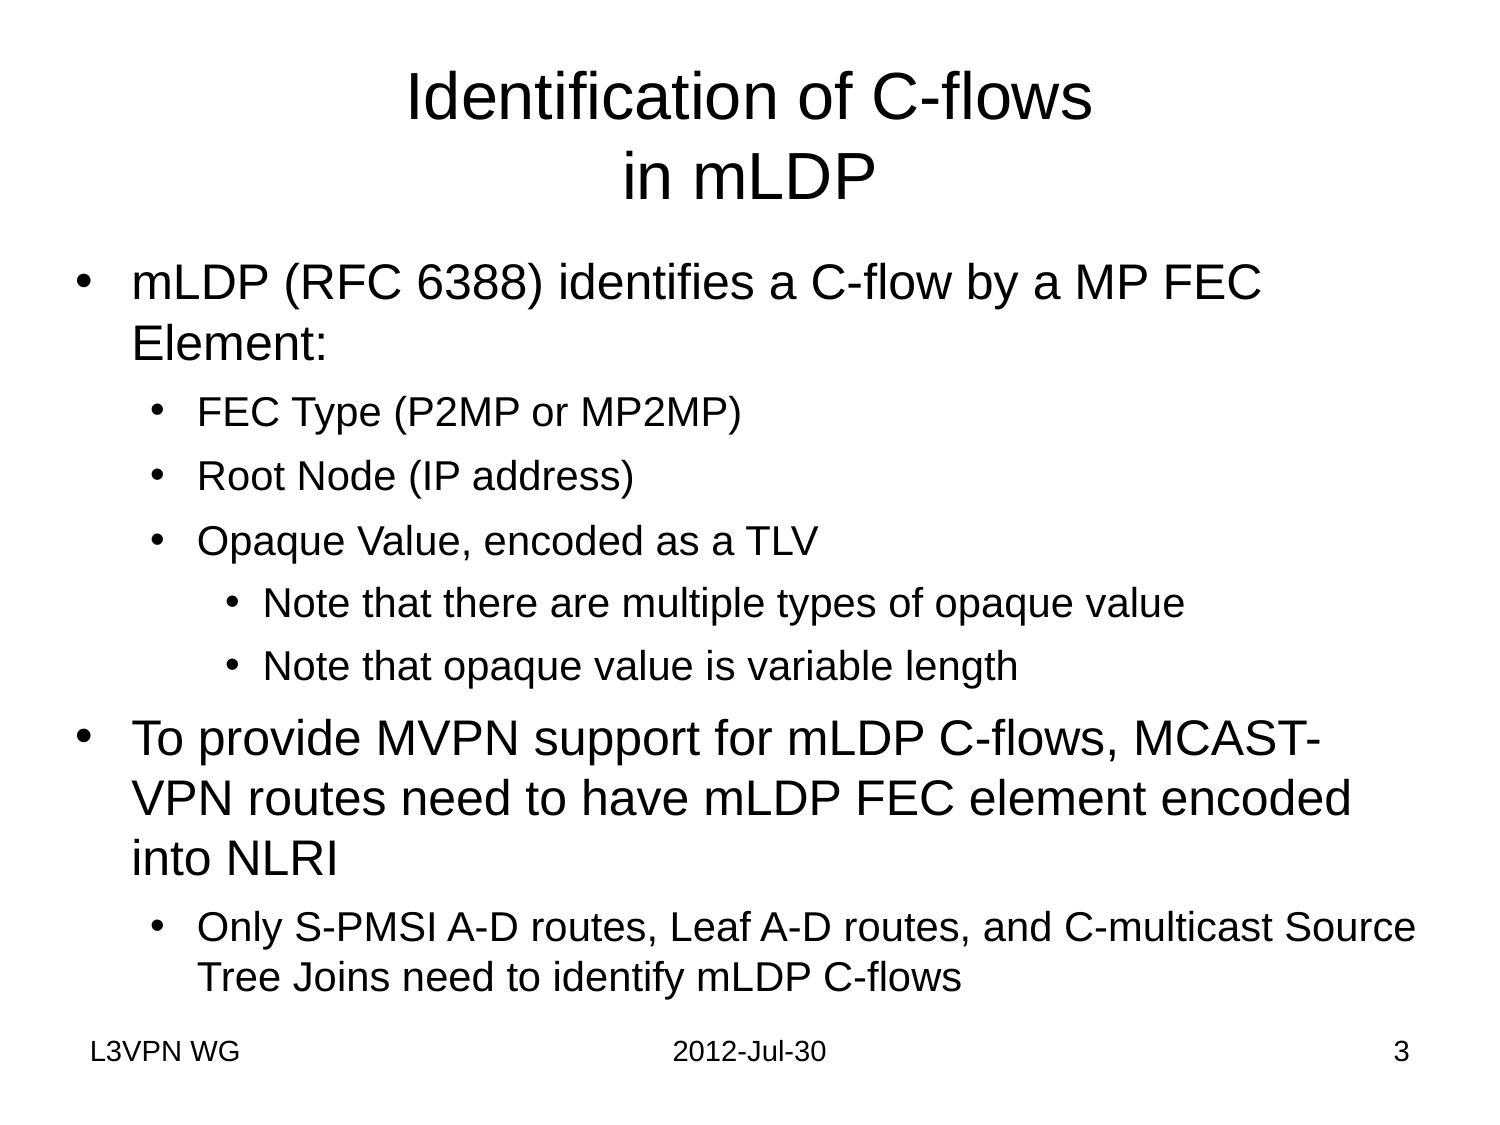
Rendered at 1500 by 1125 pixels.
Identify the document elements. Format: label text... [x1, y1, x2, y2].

title Identification of C-flows in mLDP [74, 52, 1426, 213]
slide_number 3 [1074, 1024, 1425, 1103]
footer 2012-Jul-30 [512, 1024, 988, 1103]
list mLDP (RFC 6388) identifies a C-flow by a MP FEC Element: FEC Type (P2MP or MP2MP) Root Node (IP address) Opaque Value, encoded as a TLV Note that there are multiple types of opaque value Note that opaque value is variable length To provide MVPN support for mLDP C-flows, MCAST-VPN routes need to have mLDP FEC element encoded into NLRI Only S-PMSI A-D routes, Leaf A-D routes, and C-multicast Source Tree Joins need to identify mLDP C-flows [74, 249, 1426, 1013]
slide_number L3VPN WG [74, 1024, 425, 1110]
